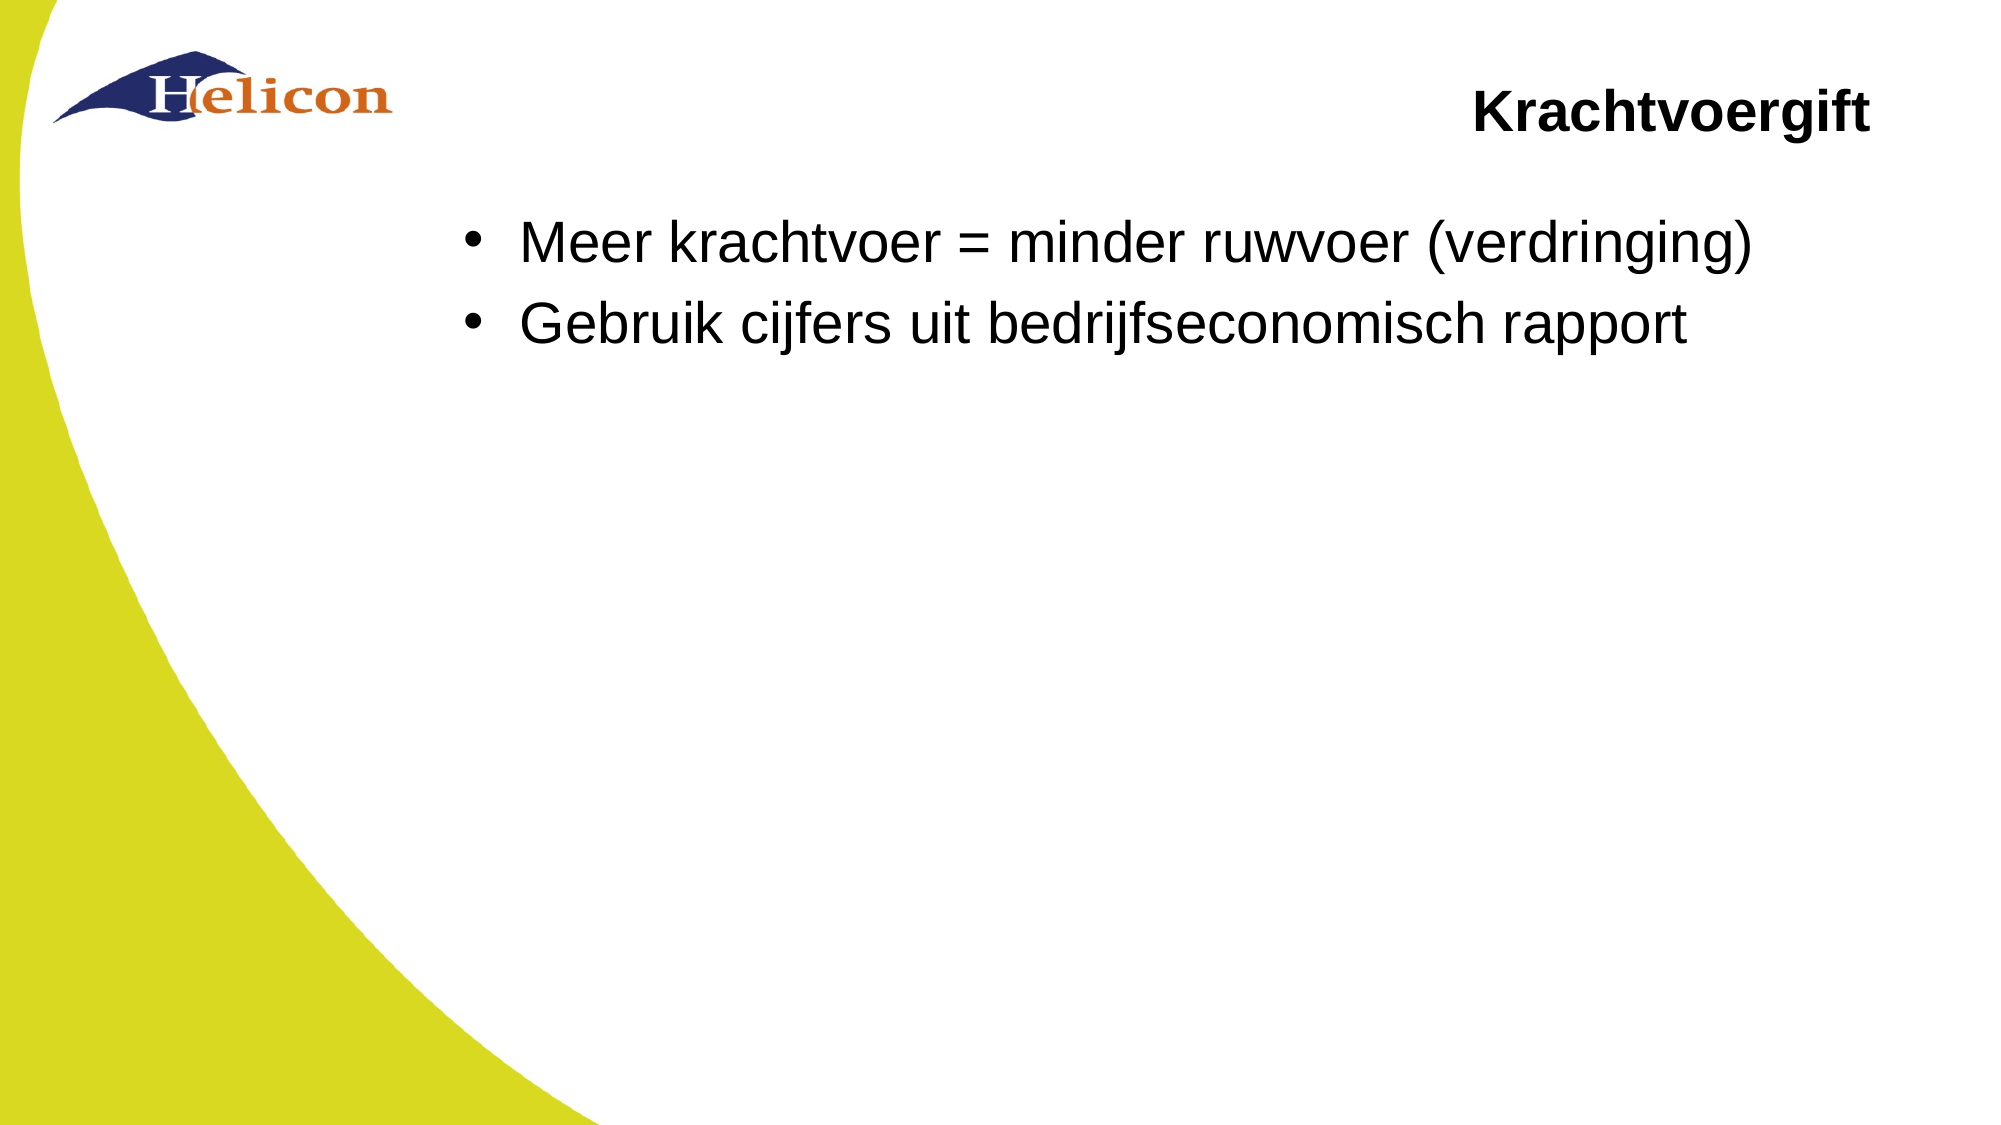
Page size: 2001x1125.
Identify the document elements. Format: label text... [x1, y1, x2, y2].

title Krachtvoergift [432, 54, 1887, 161]
list Meer krachtvoer = minder ruwvoer (verdringing) Gebruik cijfers uit bedrijfseconomisch rapport [448, 196, 1900, 1005]
picture [0, 0, 2000, 1125]
